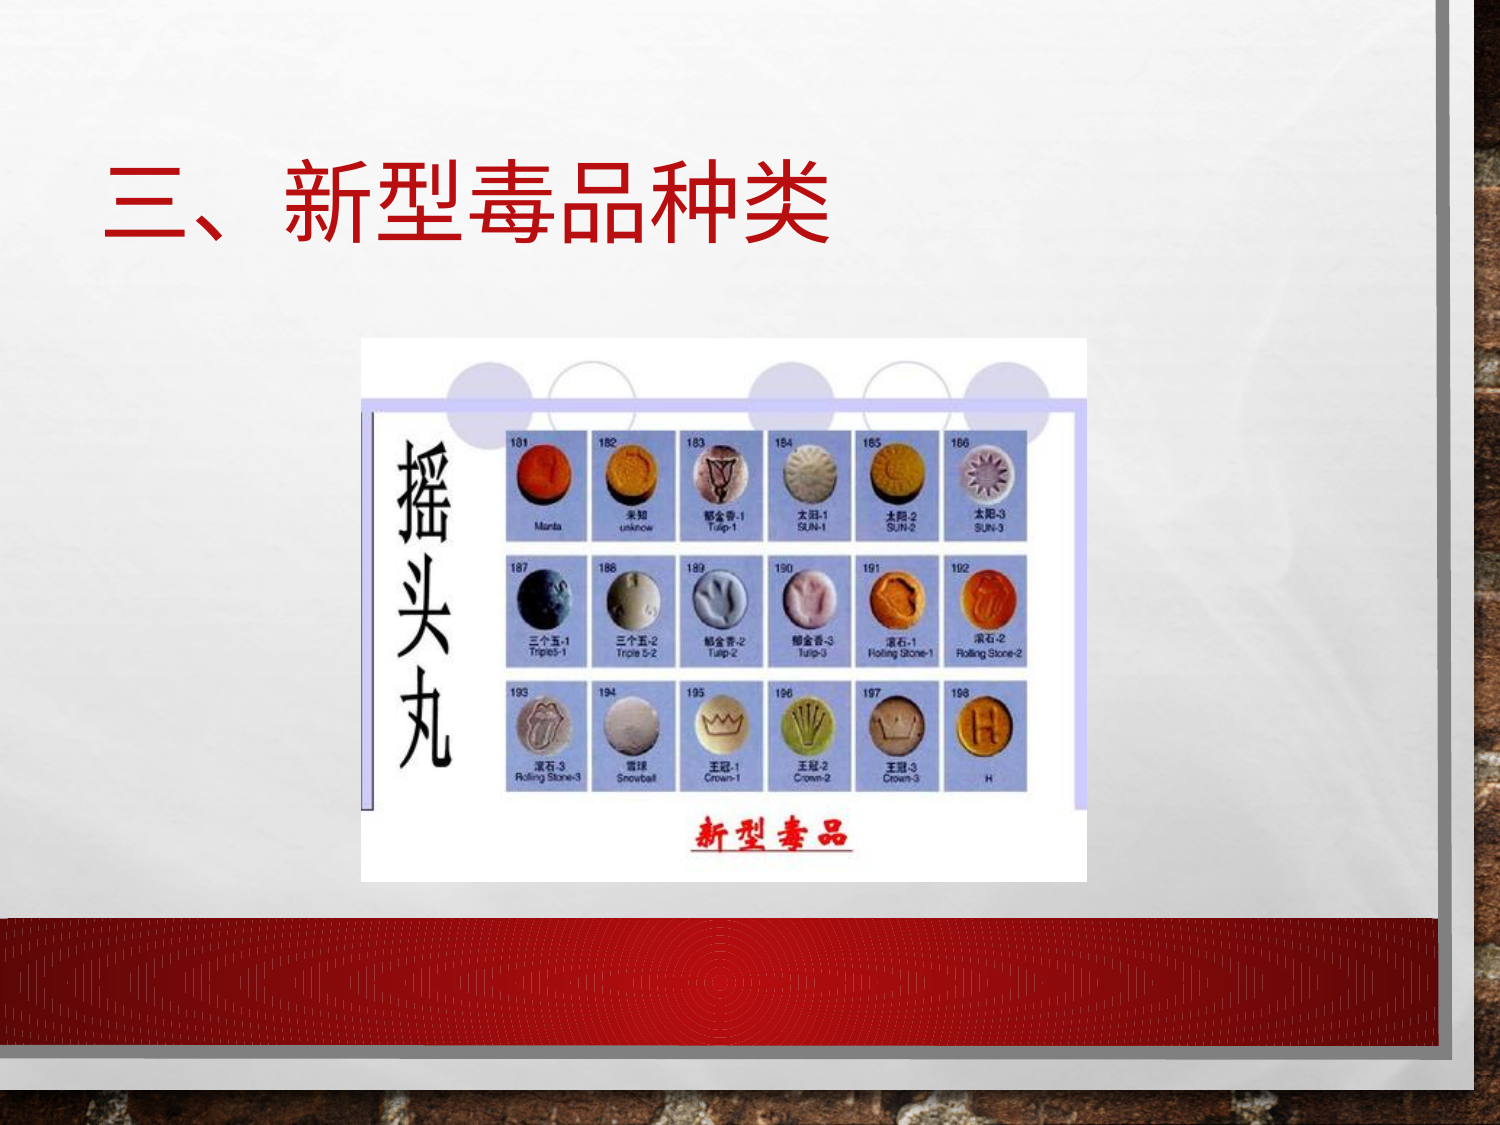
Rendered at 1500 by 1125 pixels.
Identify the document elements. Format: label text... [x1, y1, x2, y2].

title 三、新型毒品种类 [84, 112, 1364, 302]
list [361, 338, 1087, 883]
picture [0, 0, 1500, 1125]
